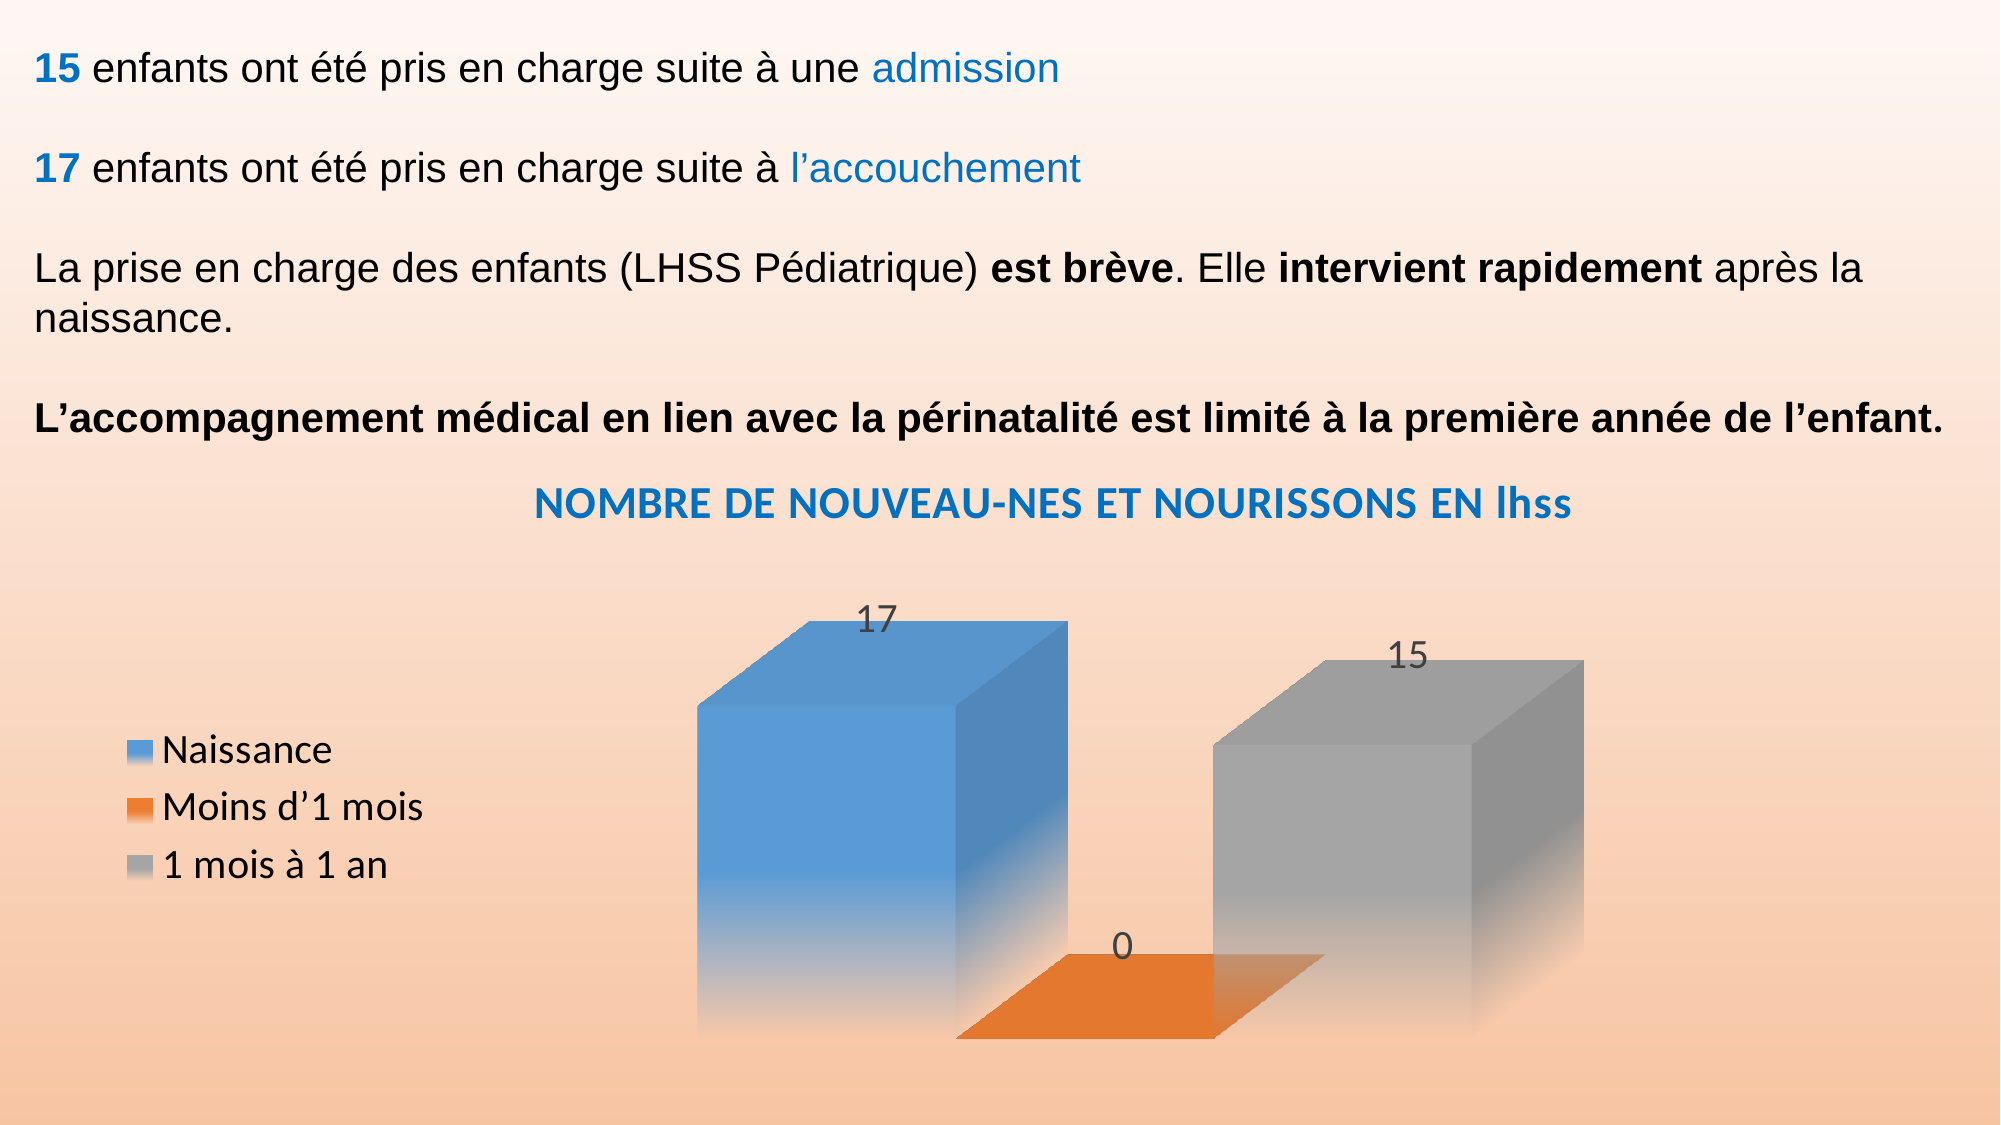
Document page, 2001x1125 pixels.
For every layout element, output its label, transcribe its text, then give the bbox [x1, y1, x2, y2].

chart [69, 452, 1876, 1095]
text_box 15 enfants ont été pris en charge suite à une admission 17 enfants ont été pris en charge suite à l’accouchement La prise en charge des enfants (LHSS Pédiatrique) est brève. Elle intervient rapidement après la naissance. L’accompagnement médical en lien avec la périnatalité est limité à la première année de l’enfant. [19, 33, 2000, 449]
